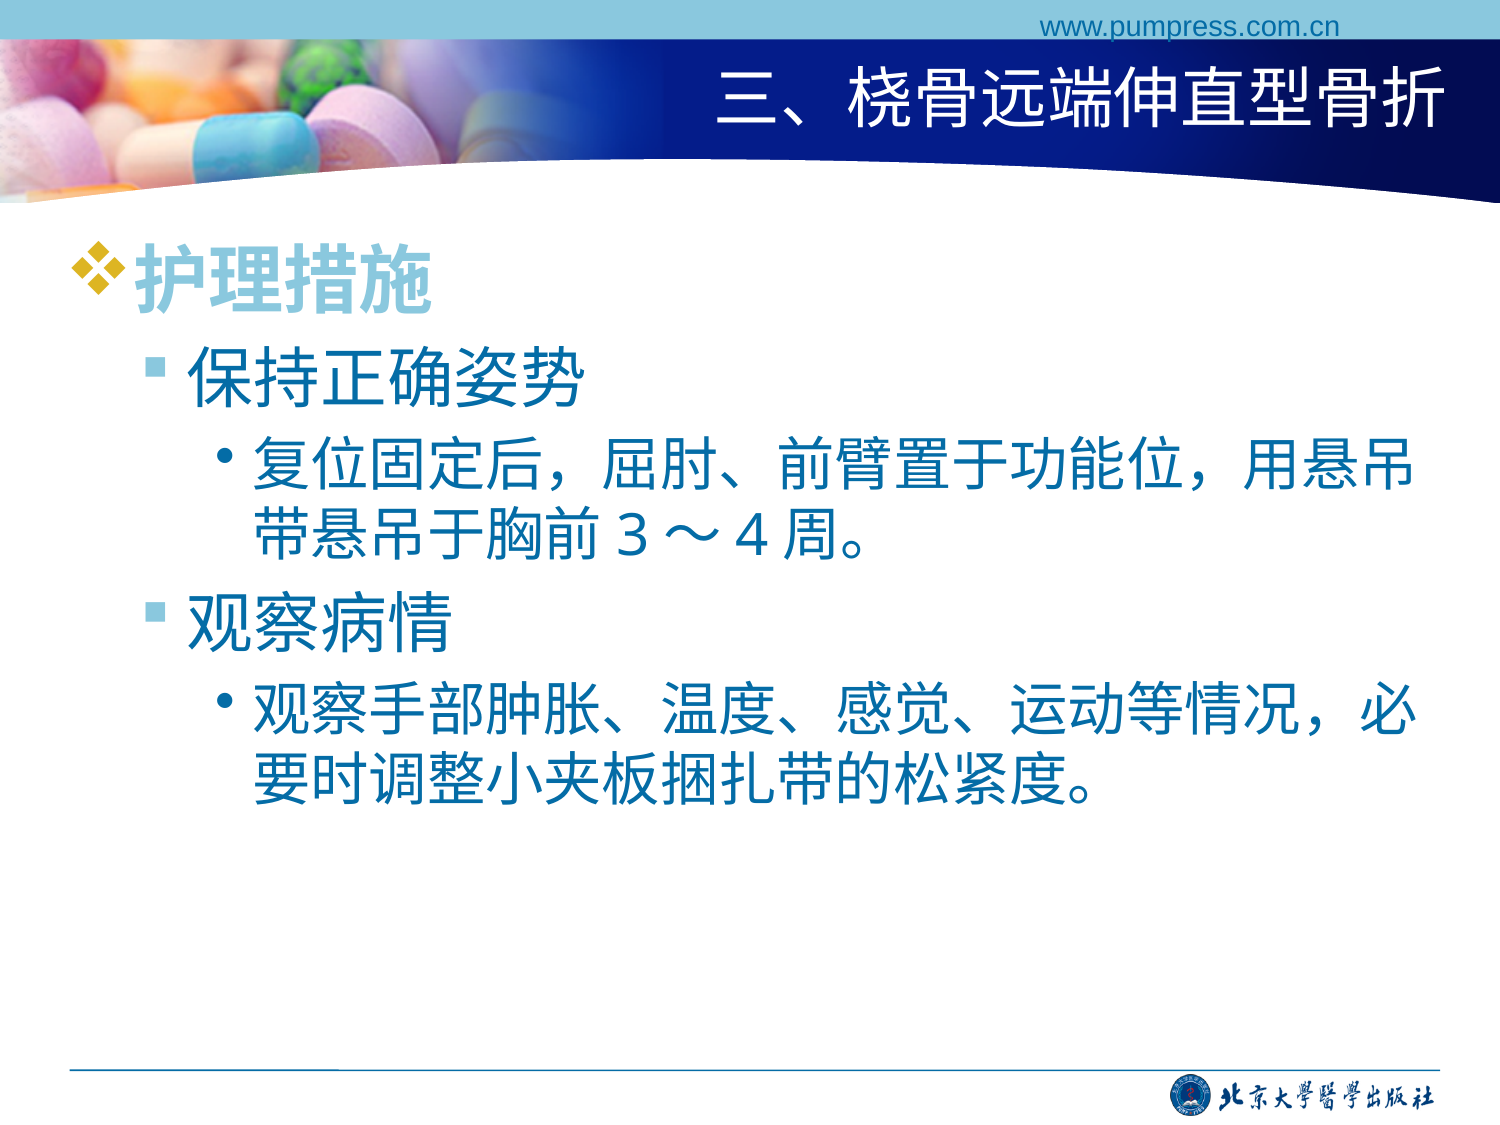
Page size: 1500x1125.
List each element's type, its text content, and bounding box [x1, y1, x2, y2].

title 三、桡骨远端伸直型骨折 [137, 49, 1463, 143]
picture [1170, 1074, 1436, 1118]
picture [0, 40, 1500, 203]
list 护理措施 保持正确姿势 复位固定后，屈肘、前臂置于功能位，用悬吊带悬吊于胸前3～4周。 观察病情 观察手部肿胀、温度、感觉、运动等情况，必要时调整小夹板捆扎带的松紧度。 [49, 224, 1463, 1026]
slide_number www.pumpress.com.cn [1025, 0, 1463, 38]
